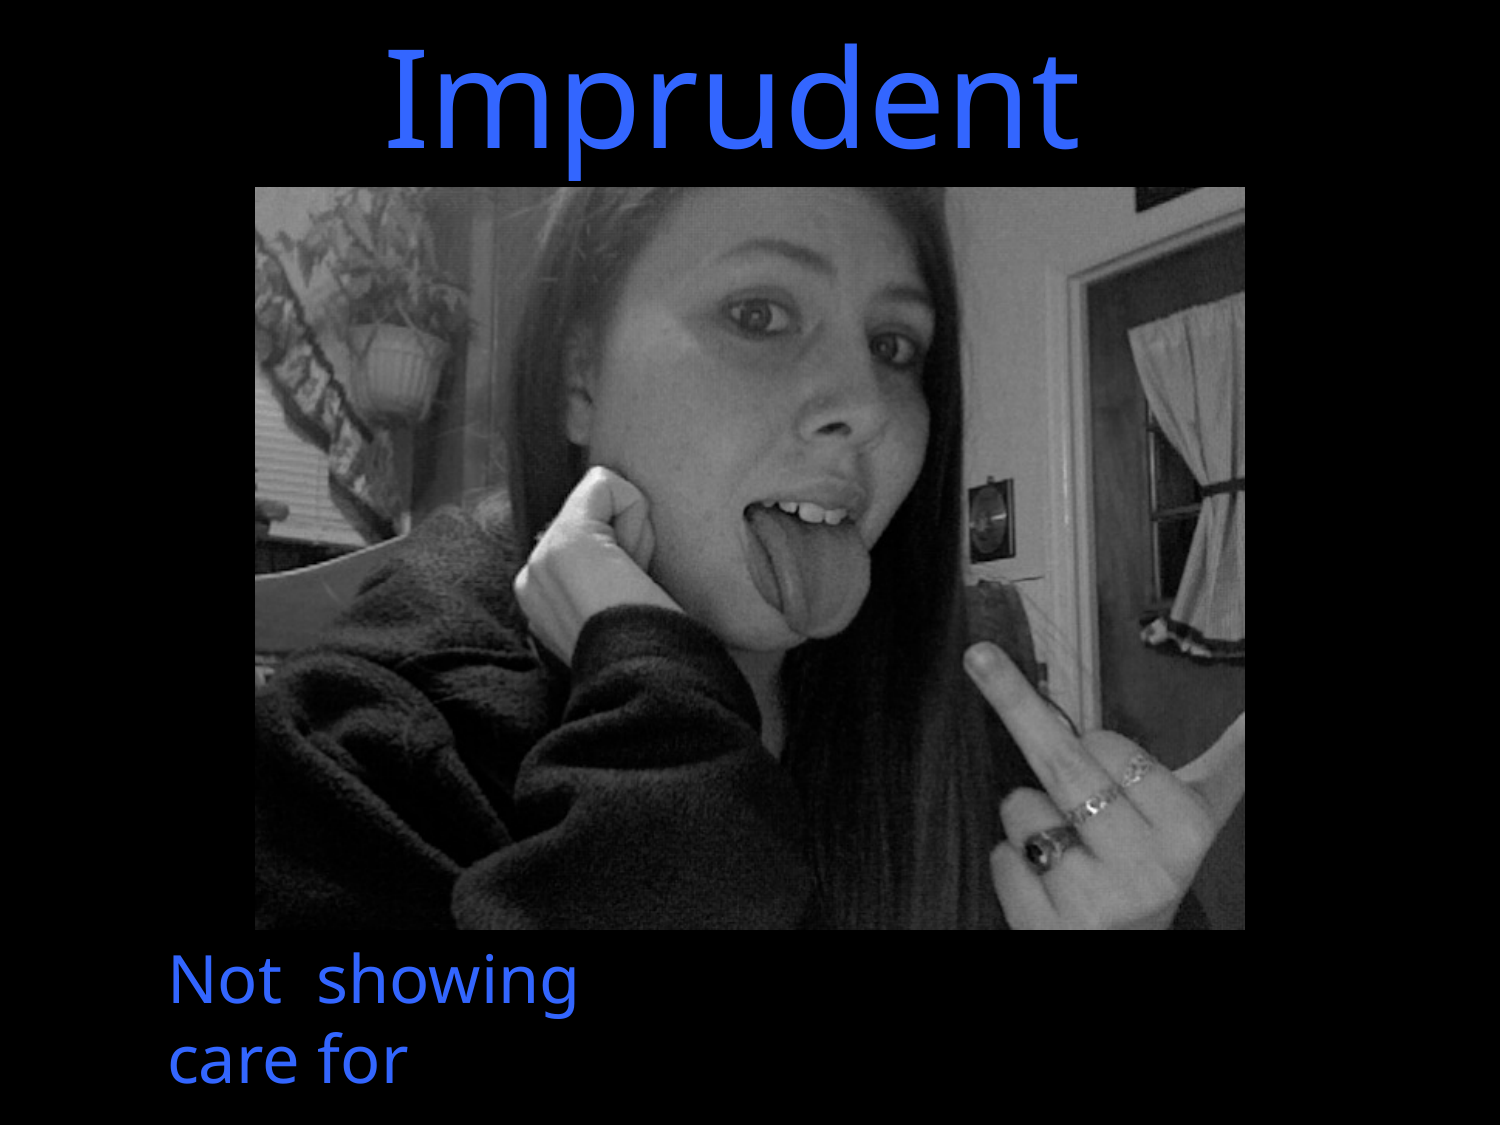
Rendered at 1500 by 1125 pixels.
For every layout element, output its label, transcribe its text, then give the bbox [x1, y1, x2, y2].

title Imprudent [75, 0, 1425, 186]
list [74, 187, 1426, 931]
text_box Not showing care for consequence. [152, 939, 731, 1125]
